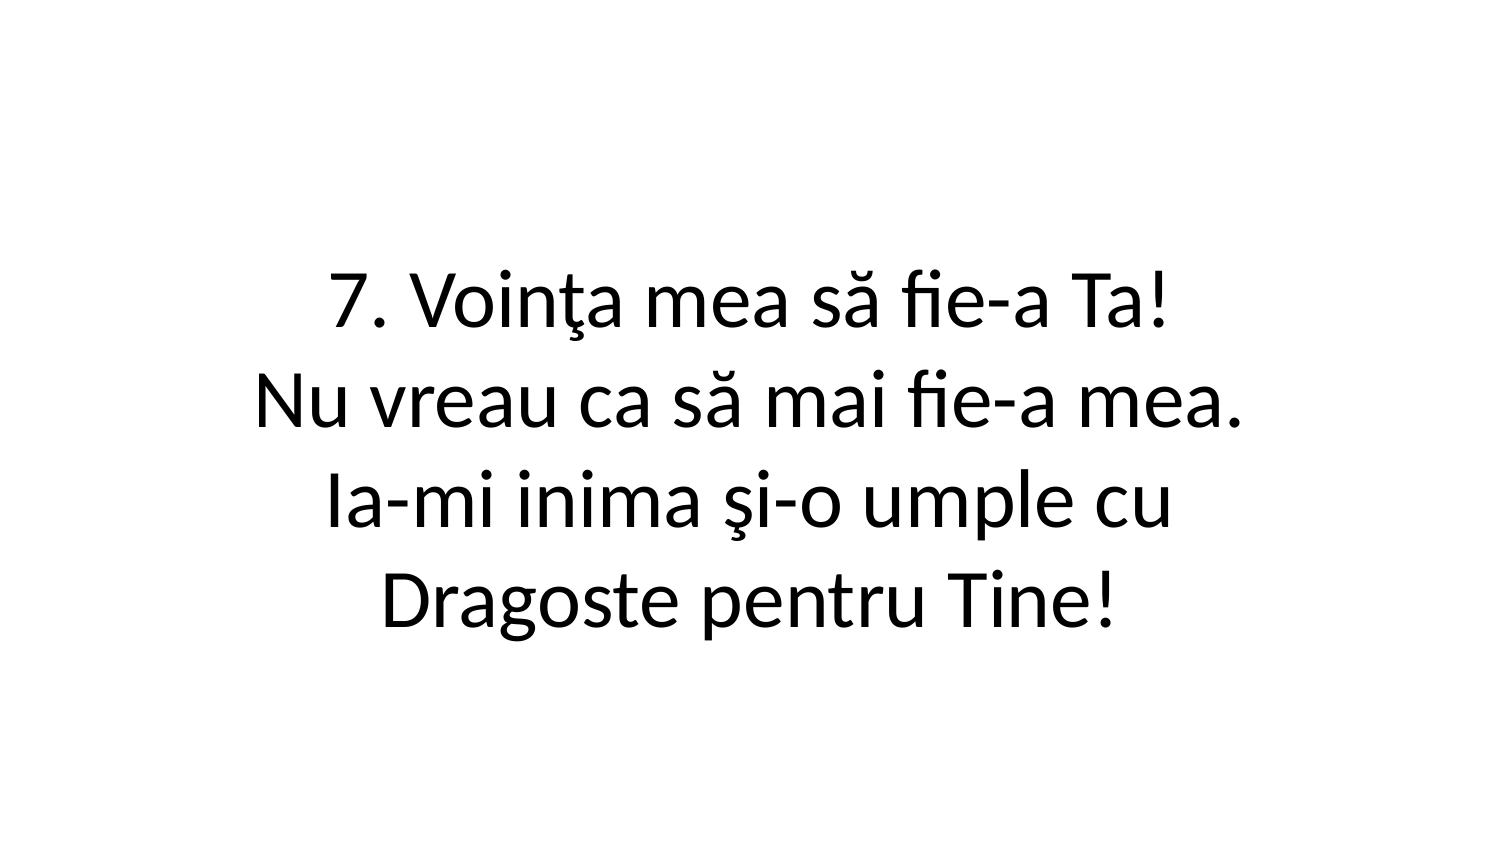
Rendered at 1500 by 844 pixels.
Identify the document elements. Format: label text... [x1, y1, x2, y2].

text_box 7. Voinţa mea să fie-a Ta! Nu vreau ca să mai fie-a mea. Ia-mi inima şi-o umple cu Dragoste pentru Tine! [238, 192, 1262, 652]
